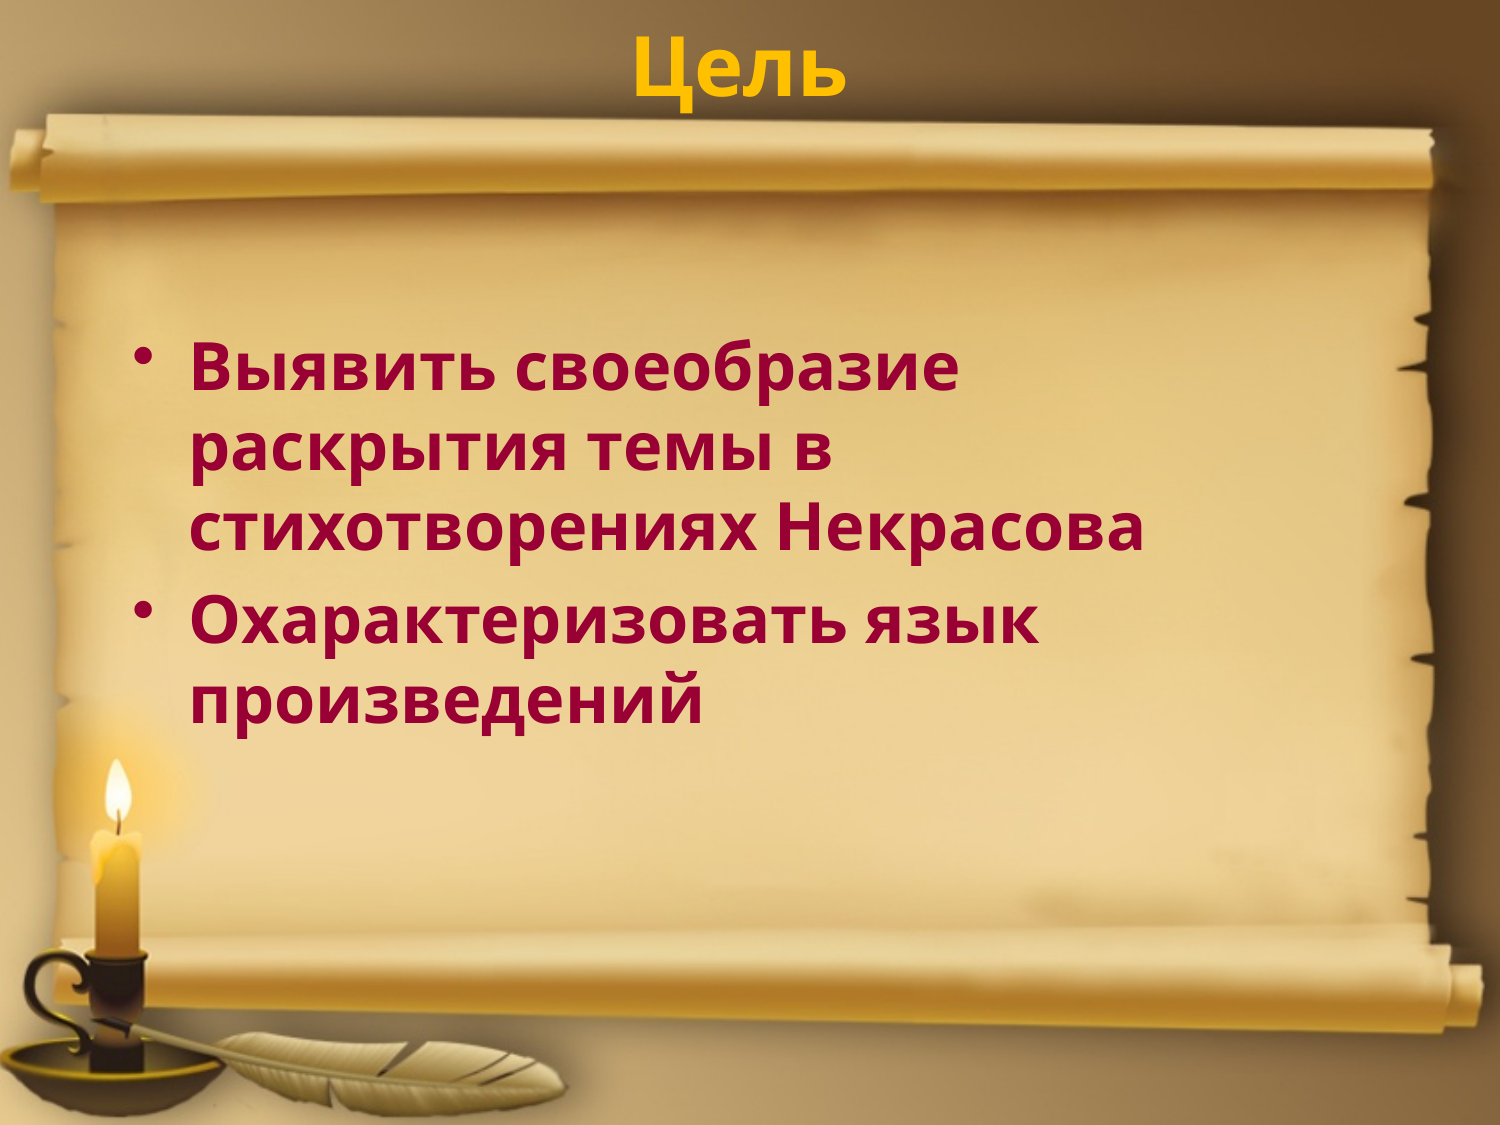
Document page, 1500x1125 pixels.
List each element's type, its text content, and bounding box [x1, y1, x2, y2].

title Цель [74, 0, 1426, 126]
list Выявить своеобразие раскрытия темы в стихотворениях Некрасова Охарактеризовать язык произведений [116, 316, 1372, 1006]
picture [0, 0, 1500, 1125]
